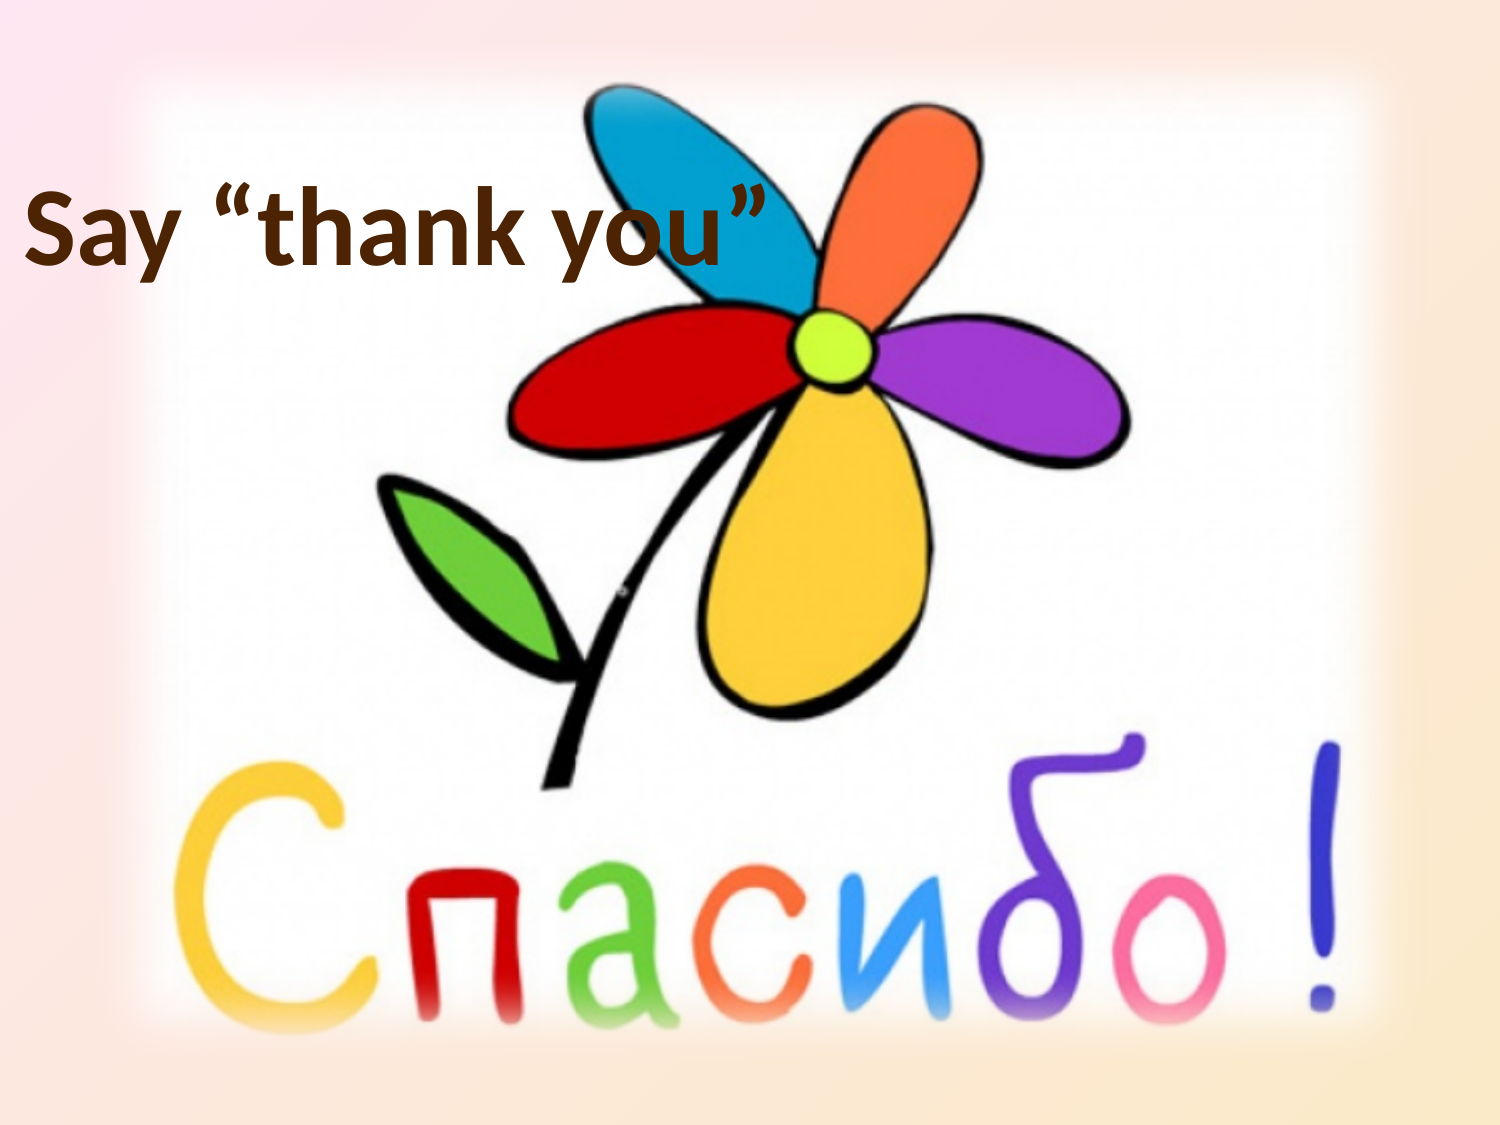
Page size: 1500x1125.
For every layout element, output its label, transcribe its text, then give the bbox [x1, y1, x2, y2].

picture [88, 30, 1427, 1070]
text_box Say “thank you” [8, 146, 83, 296]
